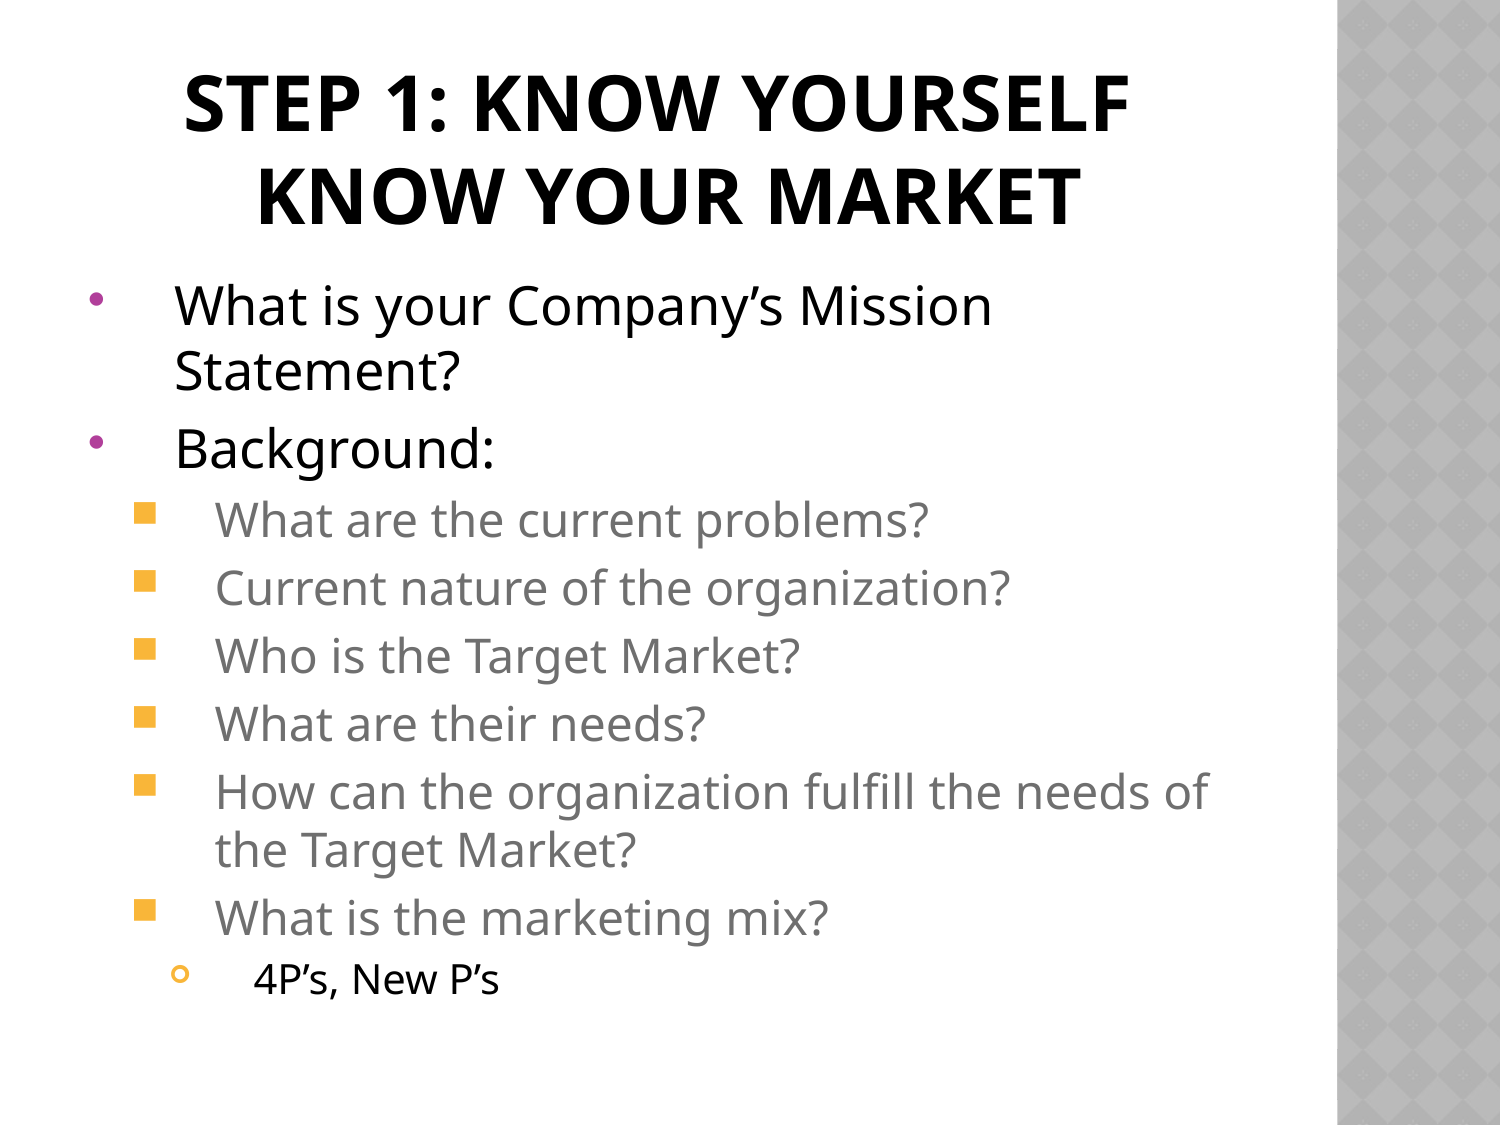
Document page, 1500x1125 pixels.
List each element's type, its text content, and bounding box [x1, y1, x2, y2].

list What is your Company’s Mission Statement? Background: What are the current problems? Current nature of the organization? Who is the Target Market? What are their needs? How can the organization fulfill the needs of the Target Market? What is the marketing mix? 4P’s, New P’s [75, 264, 1263, 1059]
title Step 1: Know yourself know your market [75, 52, 1263, 240]
